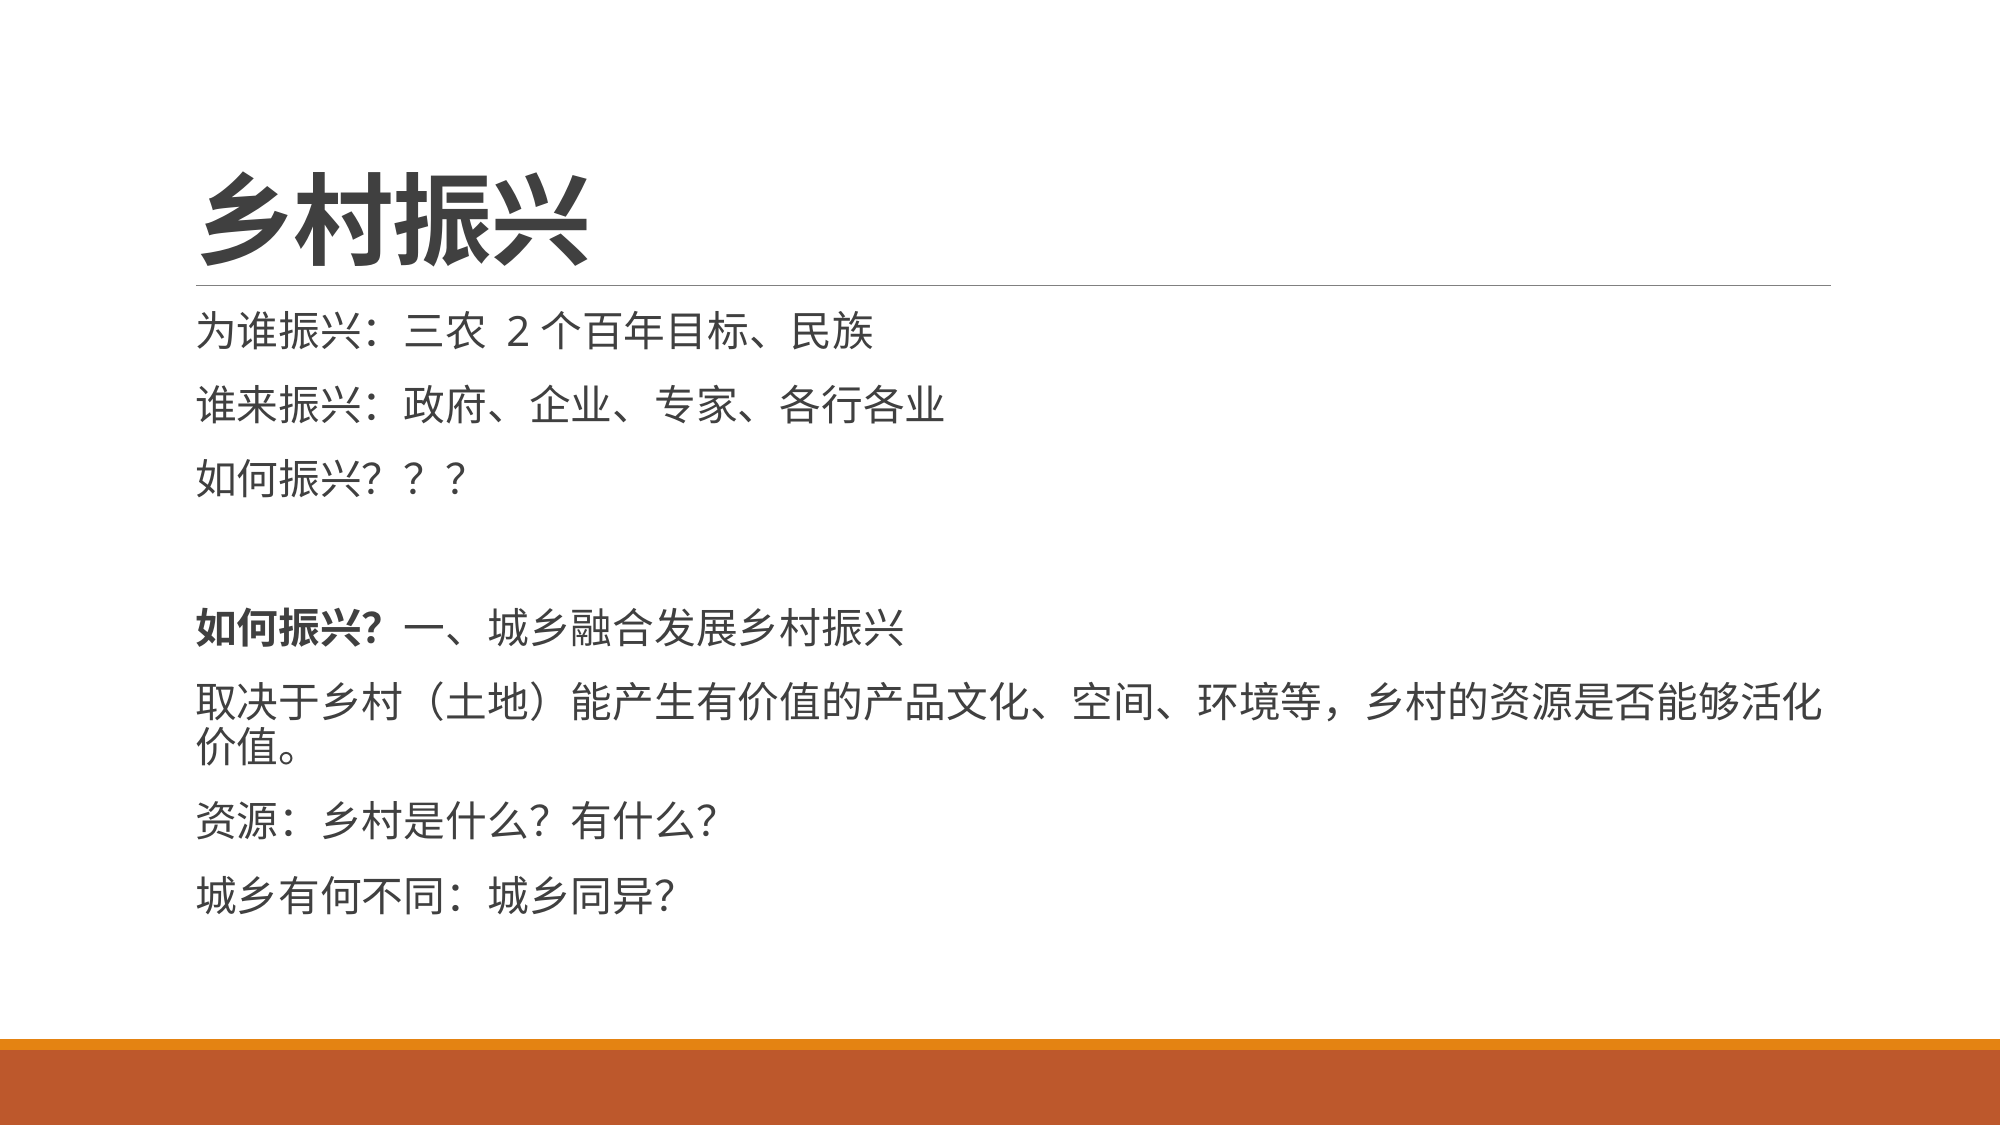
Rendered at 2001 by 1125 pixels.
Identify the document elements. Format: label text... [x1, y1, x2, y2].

list 为谁振兴：三农 2个百年目标、民族 谁来振兴：政府、企业、专家、各行各业 如何振兴？？？ 如何振兴？一、城乡融合发展乡村振兴 取决于乡村（土地）能产生有价值的产品文化、空间、环境等，乡村的资源是否能够活化价值。 资源：乡村是什么？有什么？ 城乡有何不同：城乡同异？ [180, 302, 1830, 963]
title 乡村振兴 [180, 47, 1830, 285]
